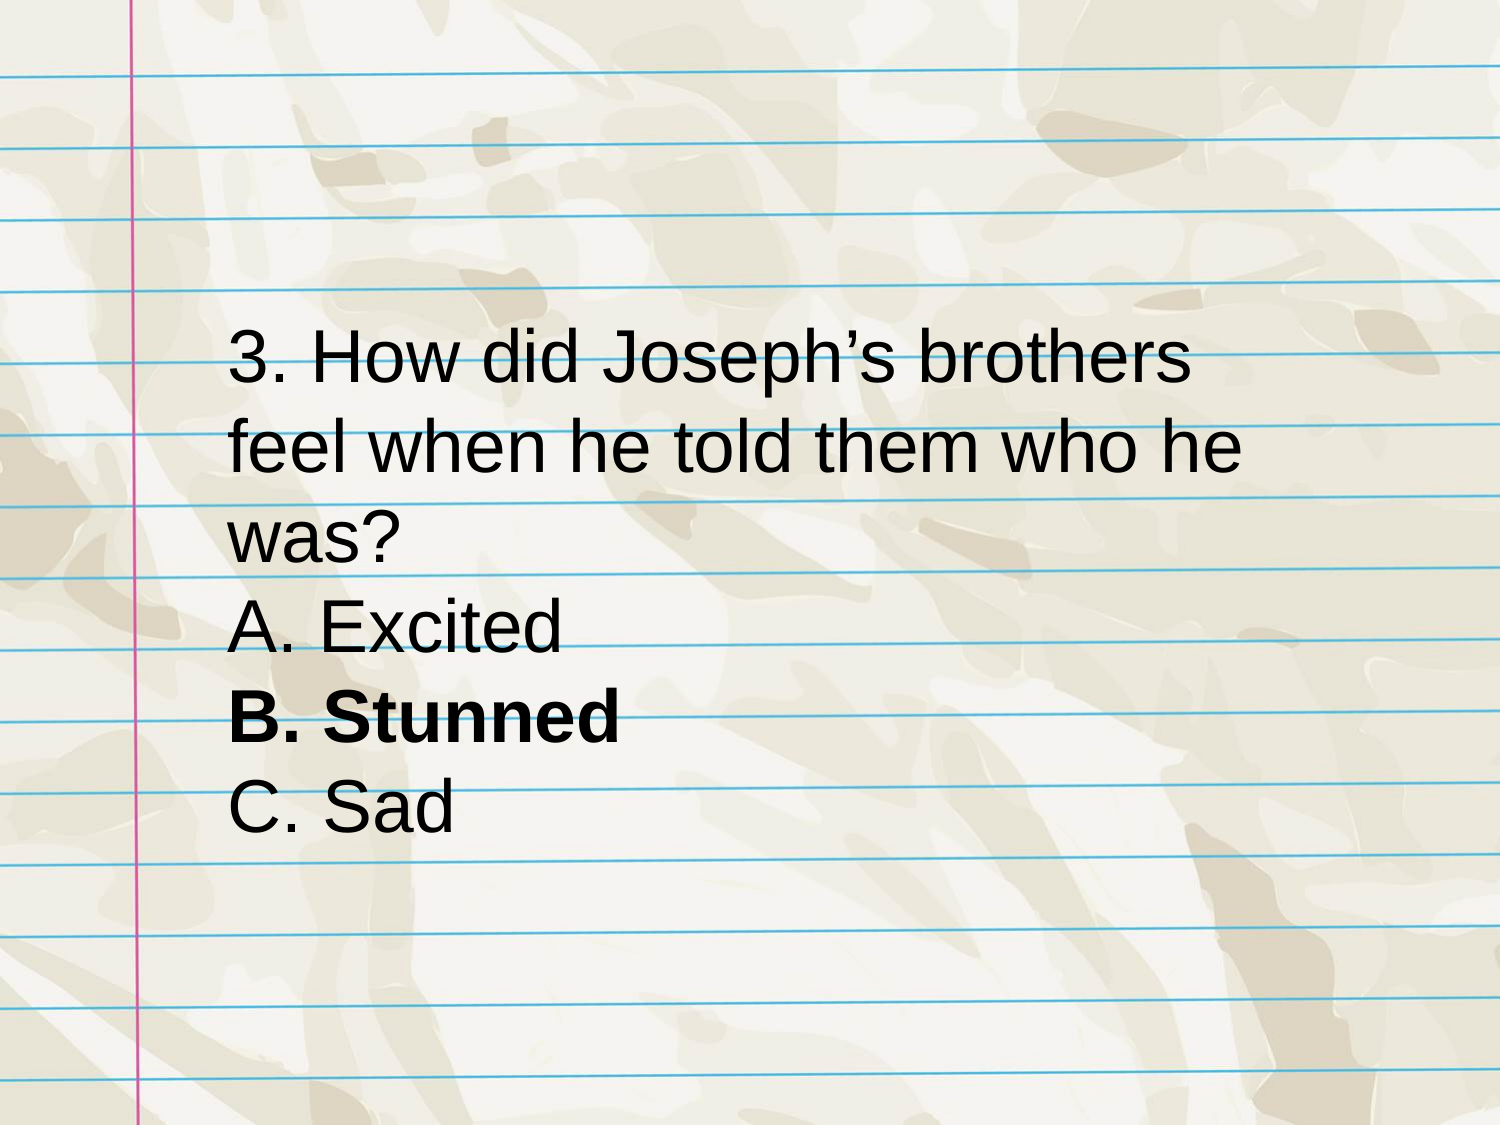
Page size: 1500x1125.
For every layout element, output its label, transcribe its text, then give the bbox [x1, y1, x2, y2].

picture [0, 0, 1500, 1125]
text_box 3. How did Joseph’s brothers feel when he told them who he was? A. Excited B. Stunned C. Sad [212, 299, 1300, 945]
